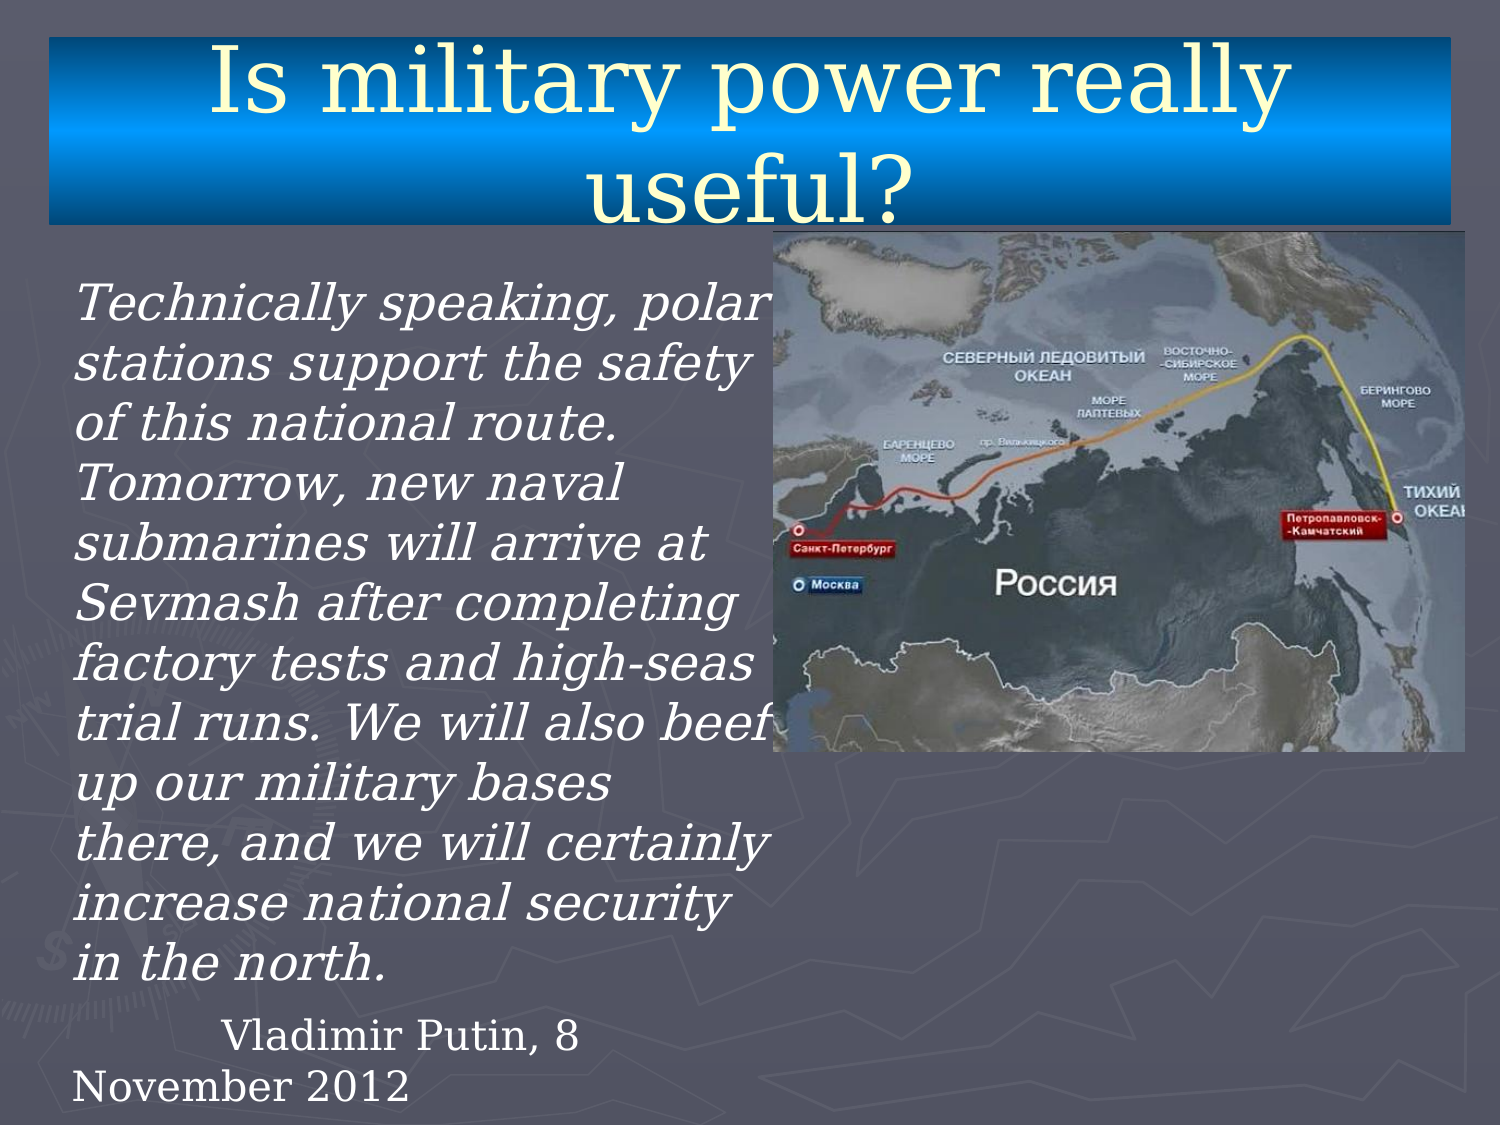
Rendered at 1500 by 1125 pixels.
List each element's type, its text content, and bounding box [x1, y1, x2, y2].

title Is military power really useful? [49, 37, 1451, 226]
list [773, 231, 1465, 752]
list Technically speaking, polar stations support the safety of this national route. Tomorrow, new naval submarines will arrive at Sevmash after completing factory tests and high-seas trial runs. We will also beef up our military bases there, and we will certainly increase national security in the north. Vladimir Putin, 8 November 2012 [0, 262, 786, 1059]
